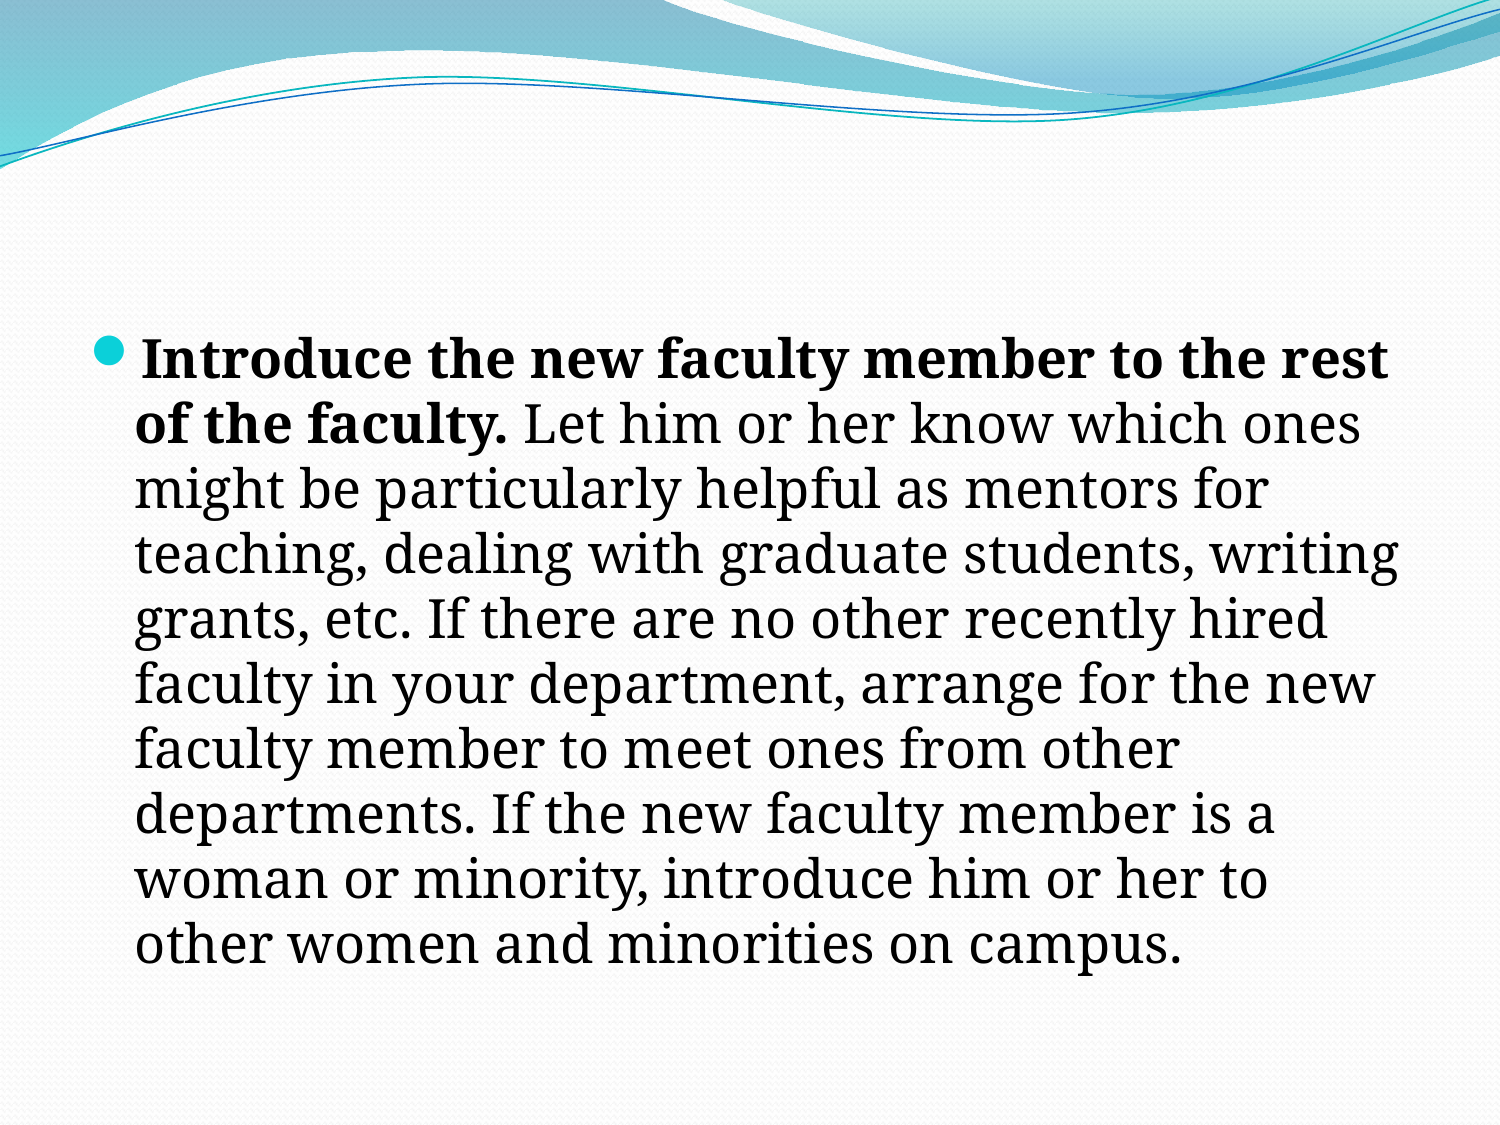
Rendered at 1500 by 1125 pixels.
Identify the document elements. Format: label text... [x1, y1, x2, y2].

list Introduce the new faculty member to the rest of the faculty. Let him or her know which ones might be particularly helpful as mentors for teaching, dealing with graduate students, writing grants, etc. If there are no other recently hired faculty in your department, arrange for the new faculty member to meet ones from other departments. If the new faculty member is a woman or minority, introduce him or her to other women and minorities on campus. [75, 317, 1425, 1038]
